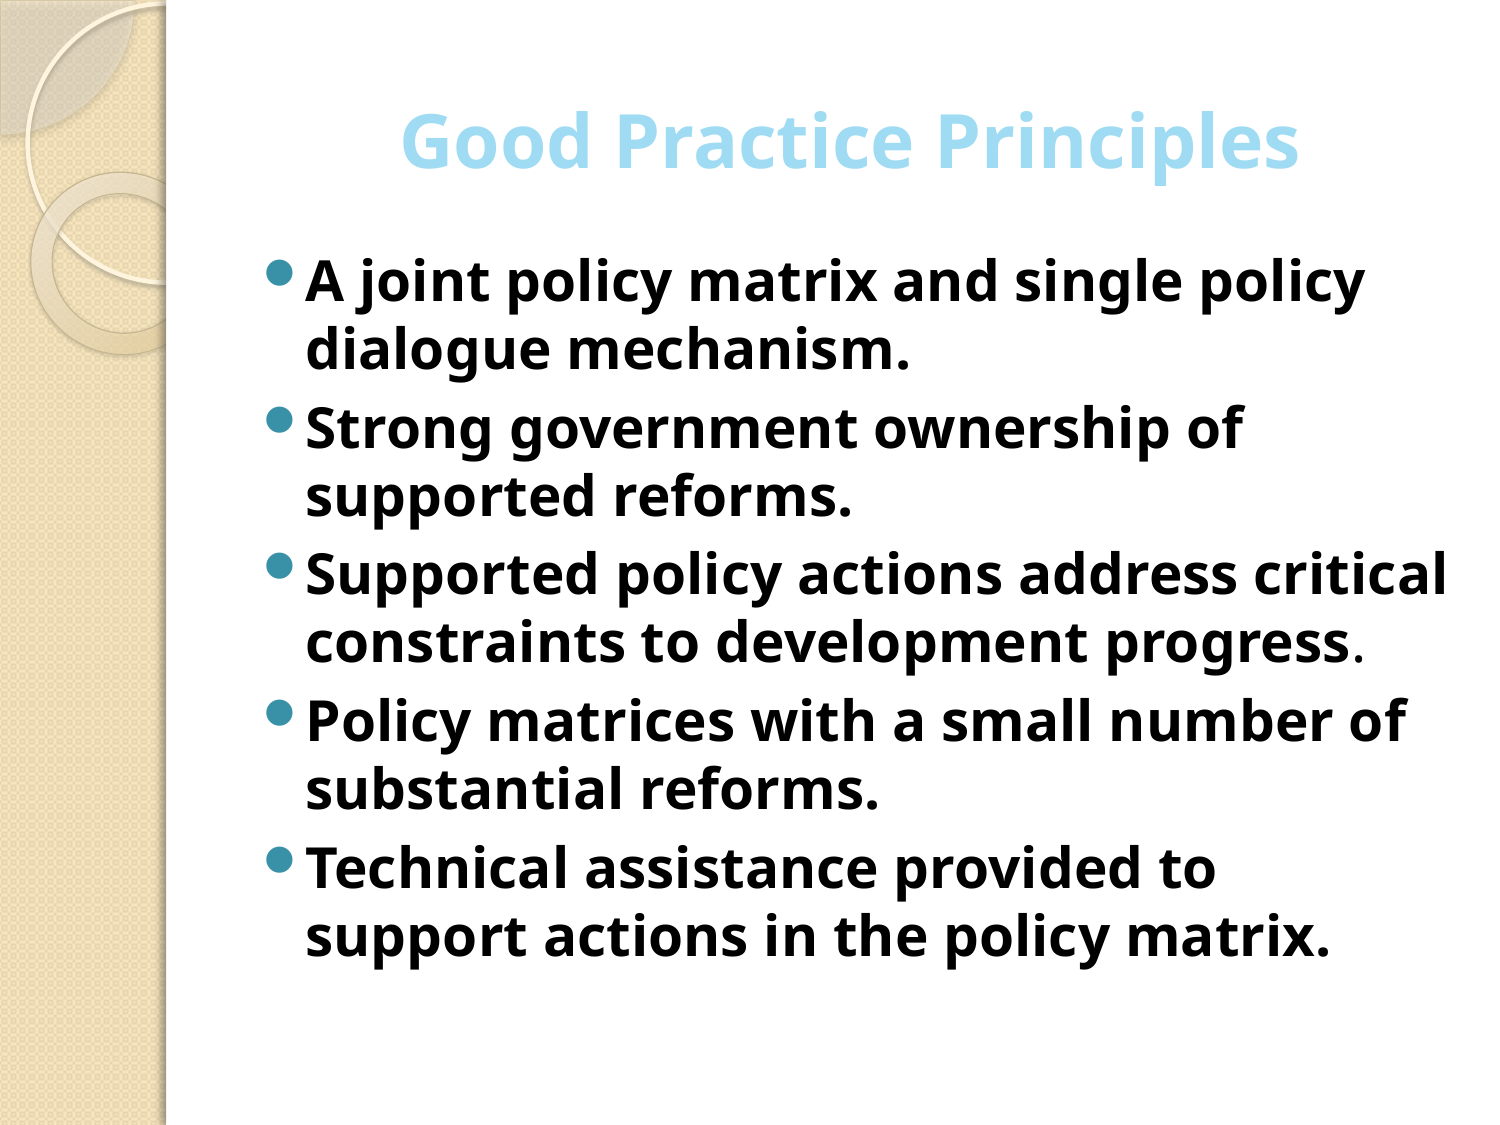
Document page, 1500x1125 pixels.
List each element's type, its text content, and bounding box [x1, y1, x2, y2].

title Good Practice Principles [235, 45, 1466, 233]
list A joint policy matrix and single policy dialogue mechanism. Strong government ownership of supported reforms. Supported policy actions address critical constraints to development progress. Policy matrices with a small number of substantial reforms. Technical assistance provided to support actions in the policy matrix. [235, 237, 1466, 1025]
